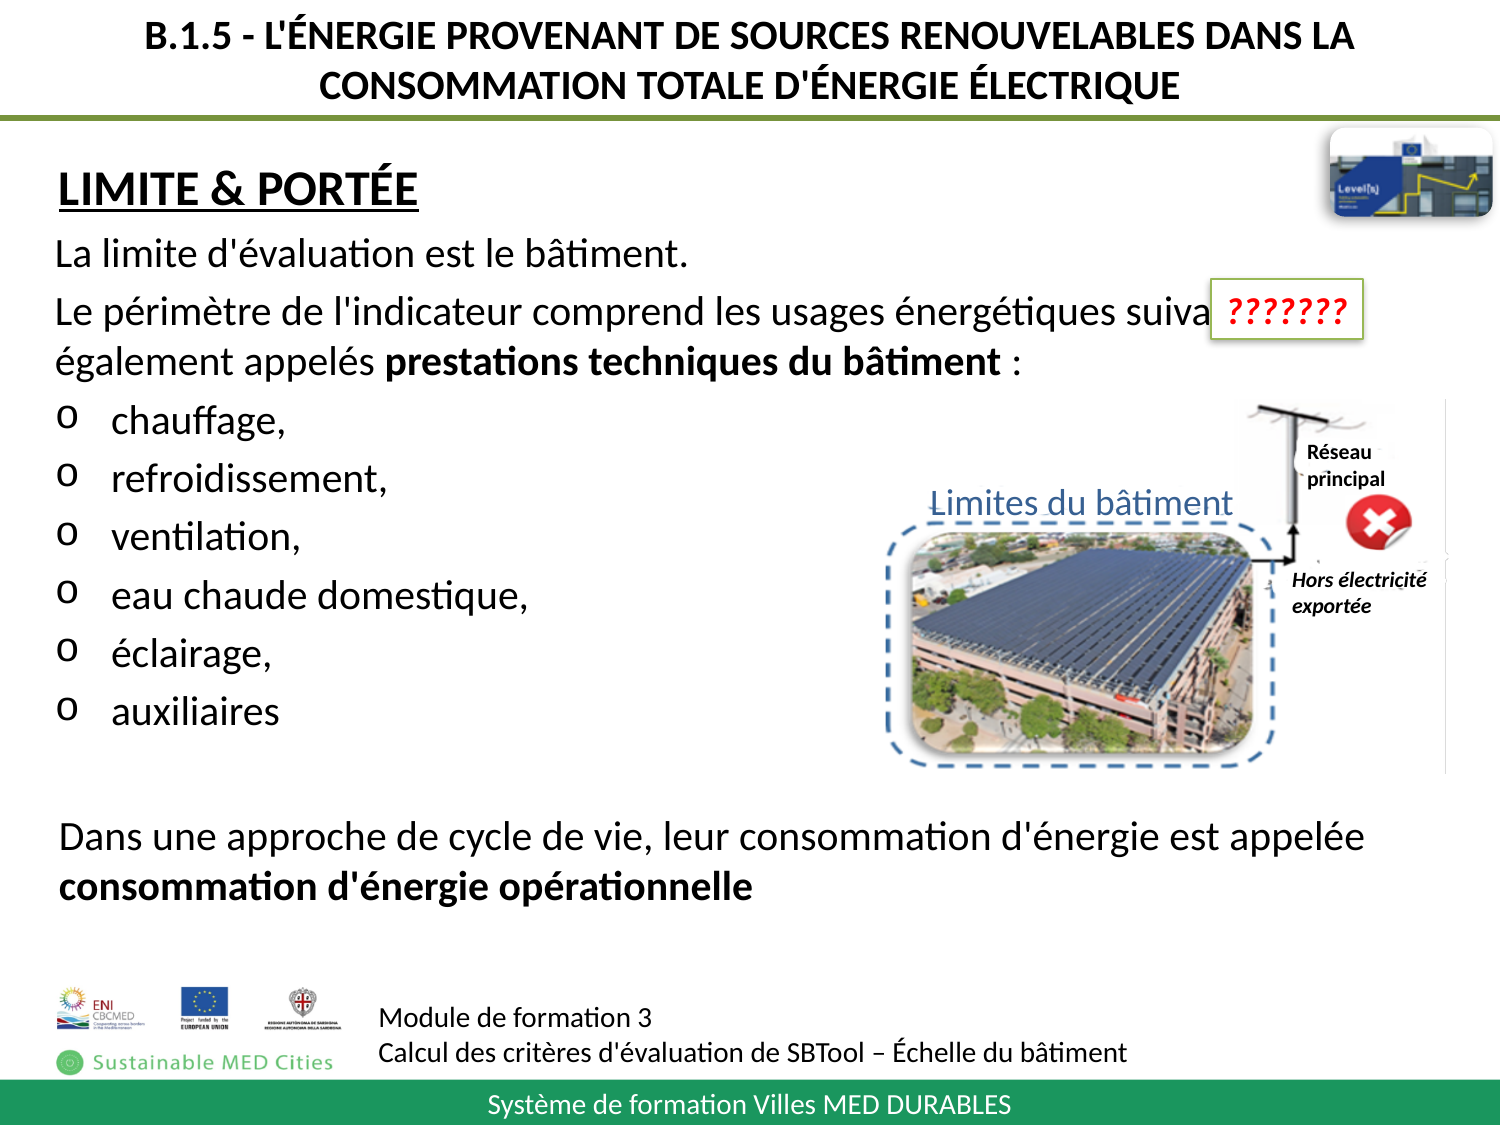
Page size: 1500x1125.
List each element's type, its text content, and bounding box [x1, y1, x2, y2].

text_box La limite d'évaluation est le bâtiment. Le périmètre de l'indicateur comprend les usages énergétiques suivants, également appelés prestations techniques du bâtiment : chauffage, refroidissement, ventilation, eau chaude domestique, éclairage, auxiliaires [39, 218, 1456, 868]
text_box LIMITE & PORTÉE [43, 147, 1321, 218]
picture [1329, 127, 1493, 217]
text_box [843, 399, 1449, 775]
title B.1.5 - L'ÉNERGIE PROVENANT DE SOURCES RENOUVELABLES DANS LA CONSOMMATION TOTALE D'ÉNERGIE ÉLECTRIQUE [0, 0, 1500, 117]
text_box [0, 972, 1500, 1125]
text_box Dans une approche de cycle de vie, leur consommation d'énergie est appelée consommation d'énergie opérationnelle [43, 801, 1484, 917]
text_box ??????? [1210, 278, 1364, 340]
